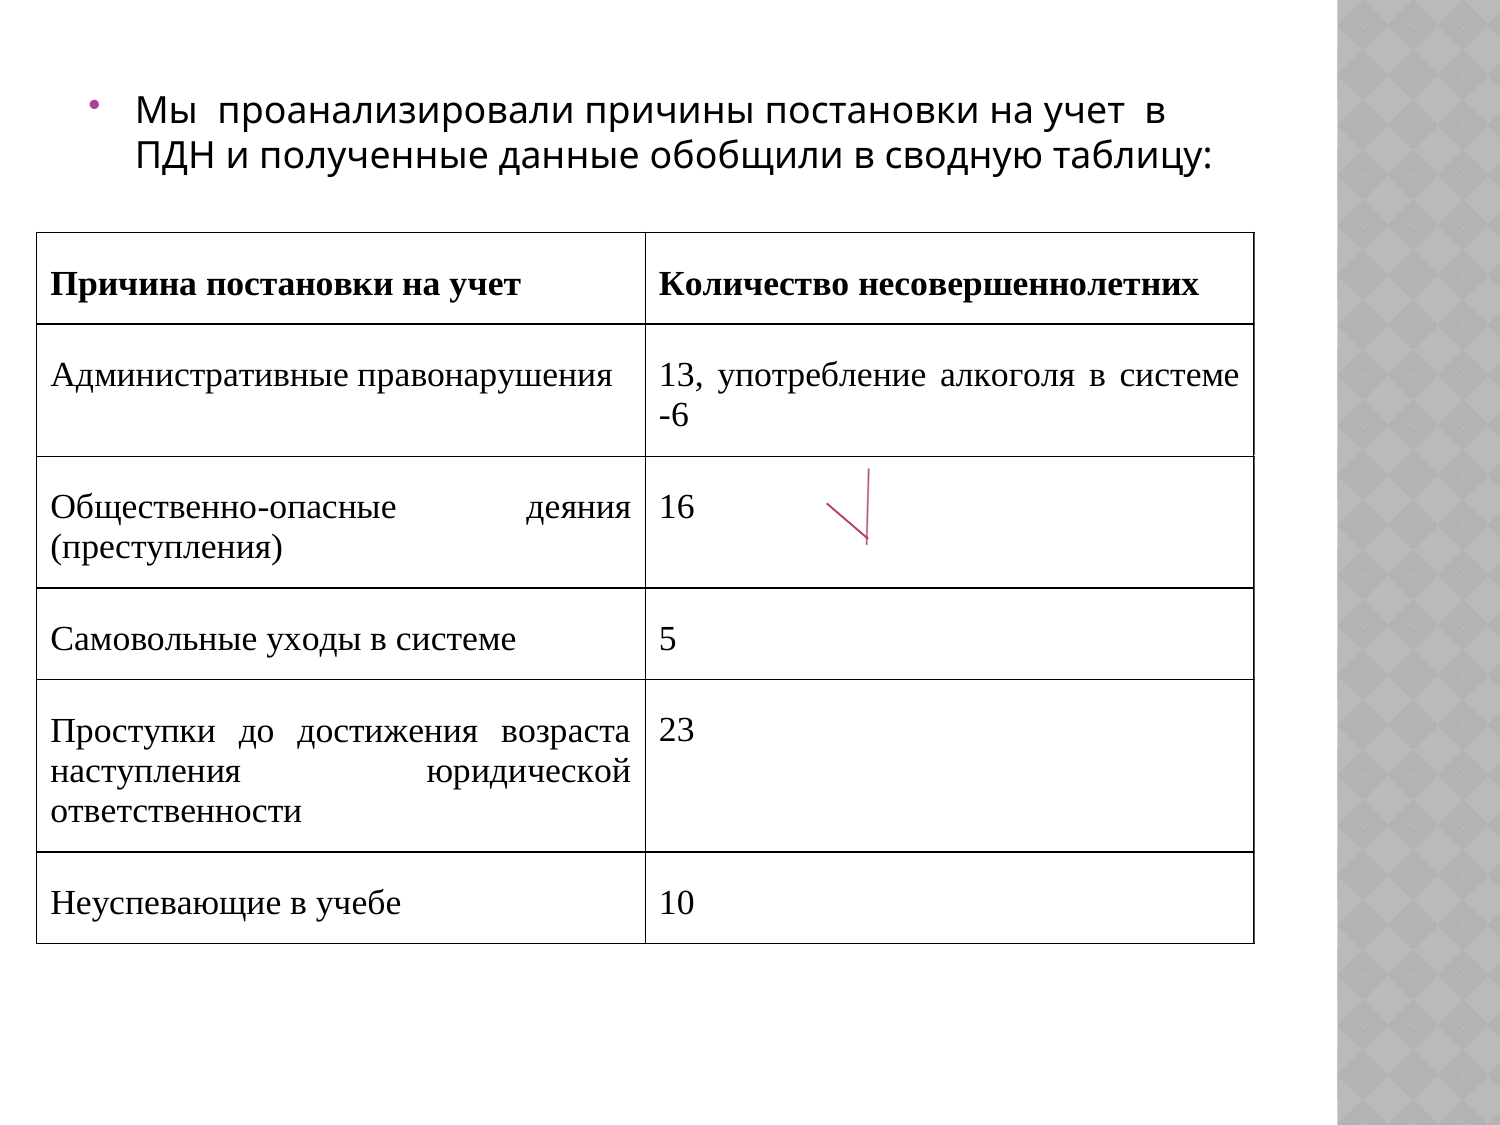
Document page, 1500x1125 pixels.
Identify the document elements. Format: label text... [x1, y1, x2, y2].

picture [35, 231, 1255, 1001]
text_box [826, 502, 834, 540]
list Мы проанализировали причины постановки на учет в ПДН и полученные данные обобщили в сводную таблицу: [75, 78, 1263, 1059]
